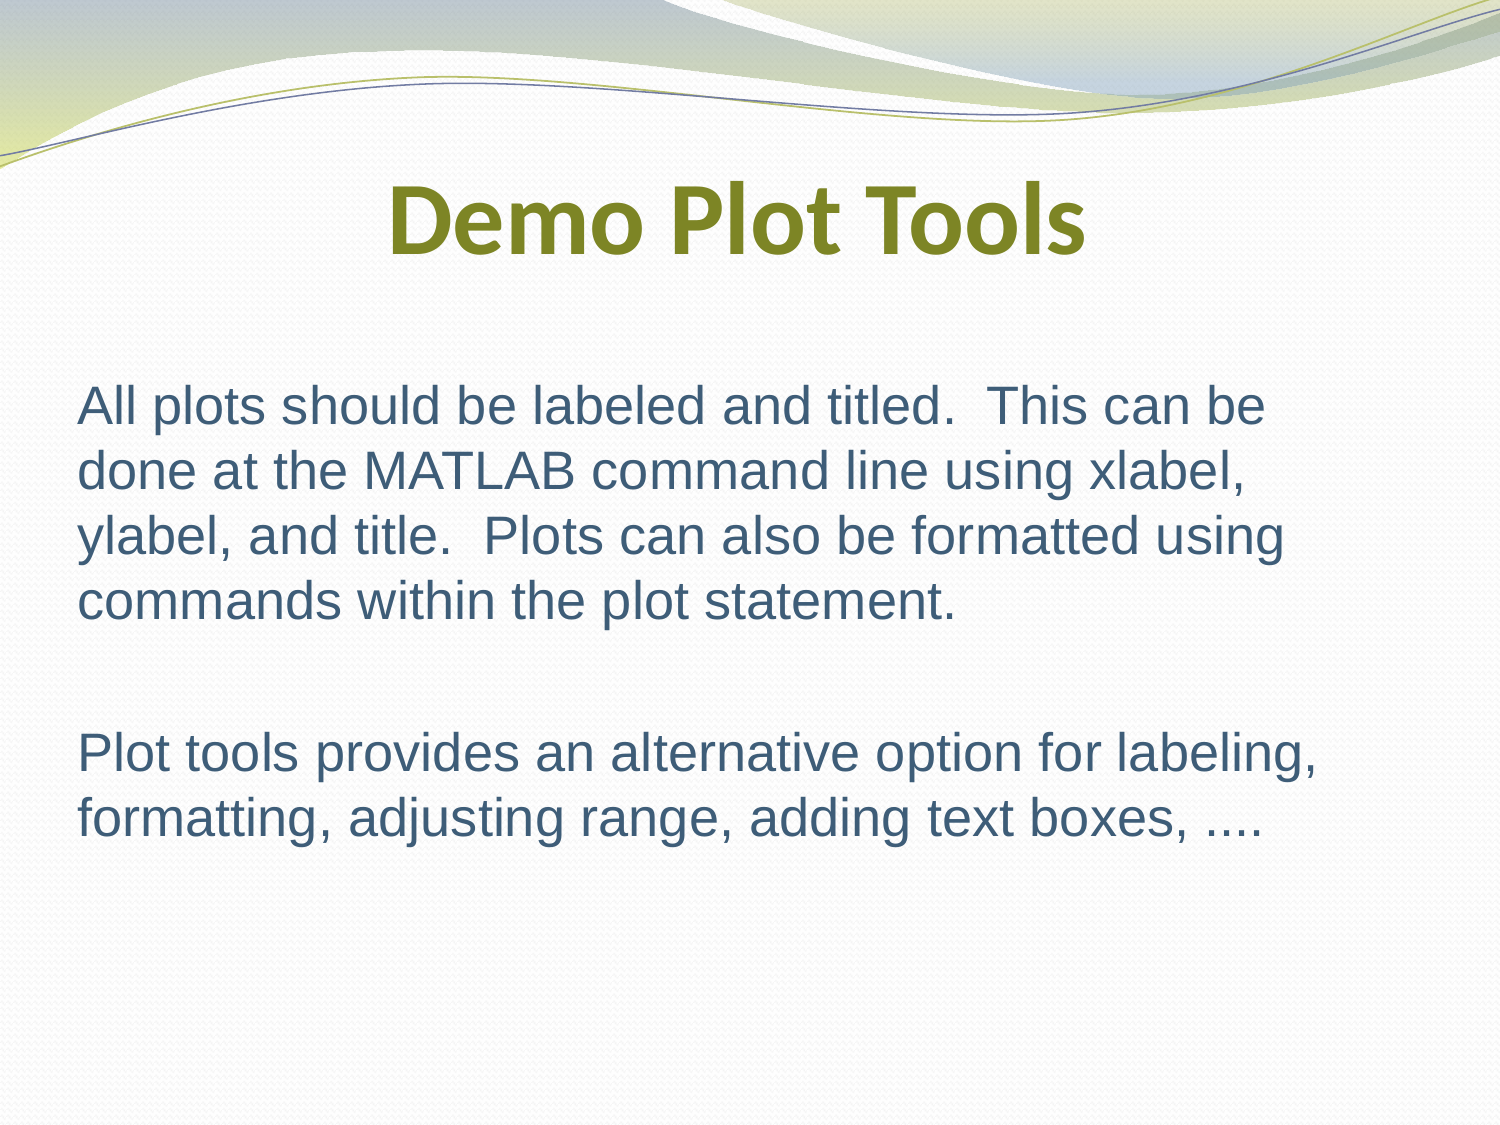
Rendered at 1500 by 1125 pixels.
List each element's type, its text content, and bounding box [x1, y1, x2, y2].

title Demo Plot Tools [62, 87, 1413, 275]
list All plots should be labeled and titled. This can be done at the MATLAB command line using xlabel, ylabel, and title. Plots can also be formatted using commands within the plot statement. Plot tools provides an alternative option for labeling, formatting, adjusting range, adding text boxes, .... [62, 362, 1413, 938]
